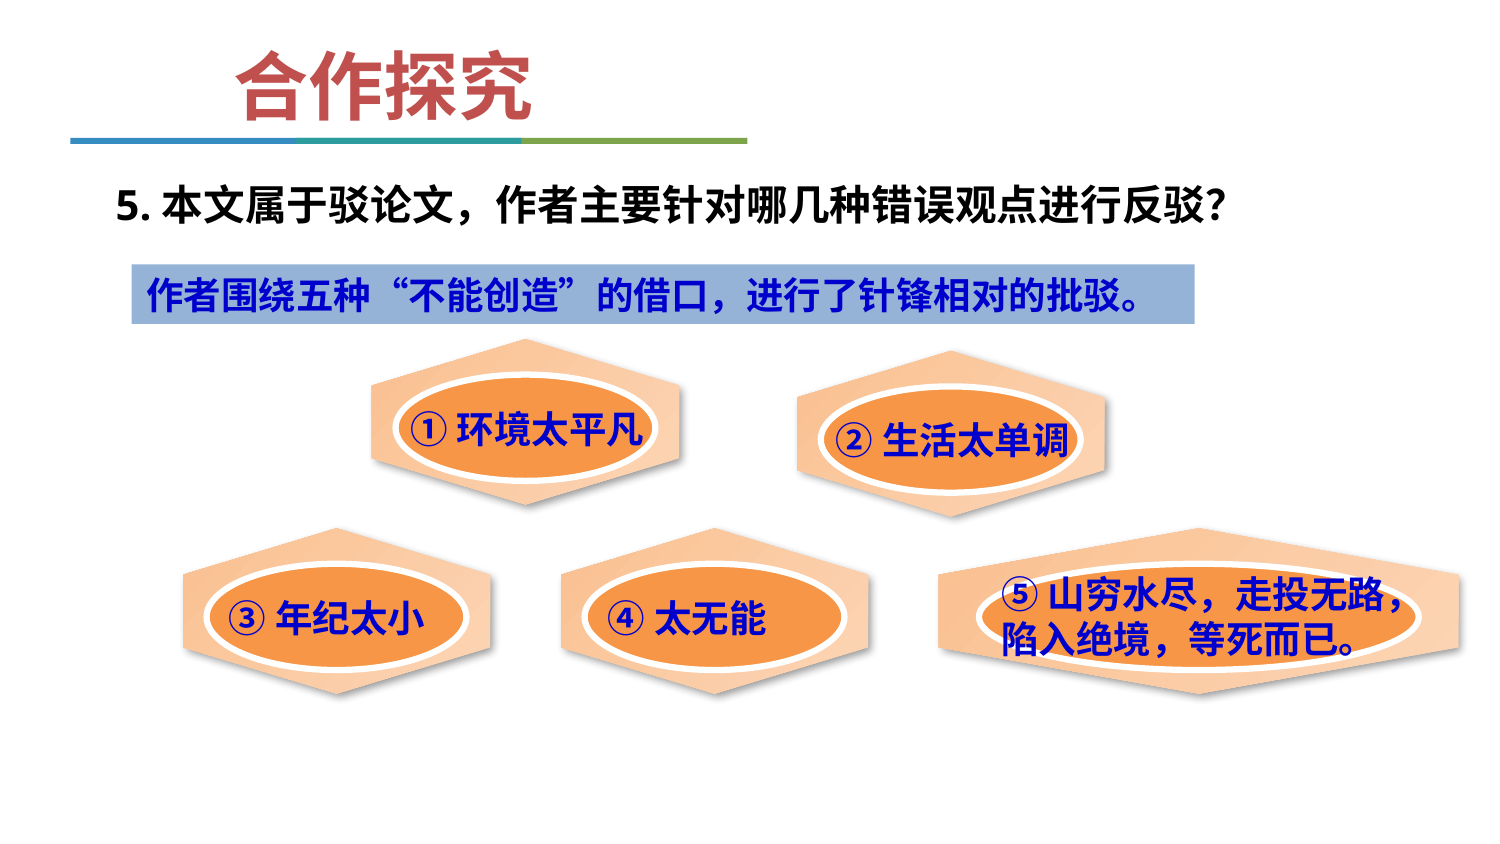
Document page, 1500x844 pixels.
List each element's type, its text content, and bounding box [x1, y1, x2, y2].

text_box ②生活太单调 [820, 409, 862, 470]
text_box 合作探究 [218, 31, 612, 137]
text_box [182, 527, 491, 694]
text_box [296, 137, 522, 144]
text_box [560, 527, 869, 694]
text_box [867, 279, 1034, 588]
text_box 作者围绕五种“不能创造”的借口，进行了针锋相对的批驳。 [131, 264, 1195, 324]
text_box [442, 268, 609, 576]
text_box [522, 137, 748, 144]
text_box ②生活太单调 [1038, 409, 1093, 470]
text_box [938, 527, 1459, 694]
text_box 5.本文属于驳论文，作者主要针对哪几种错误观点进行反驳？ [56, 146, 1438, 237]
text_box ①环境太平凡 [613, 398, 668, 458]
text_box ①环境太平凡 [395, 398, 437, 458]
text_box [70, 137, 296, 144]
